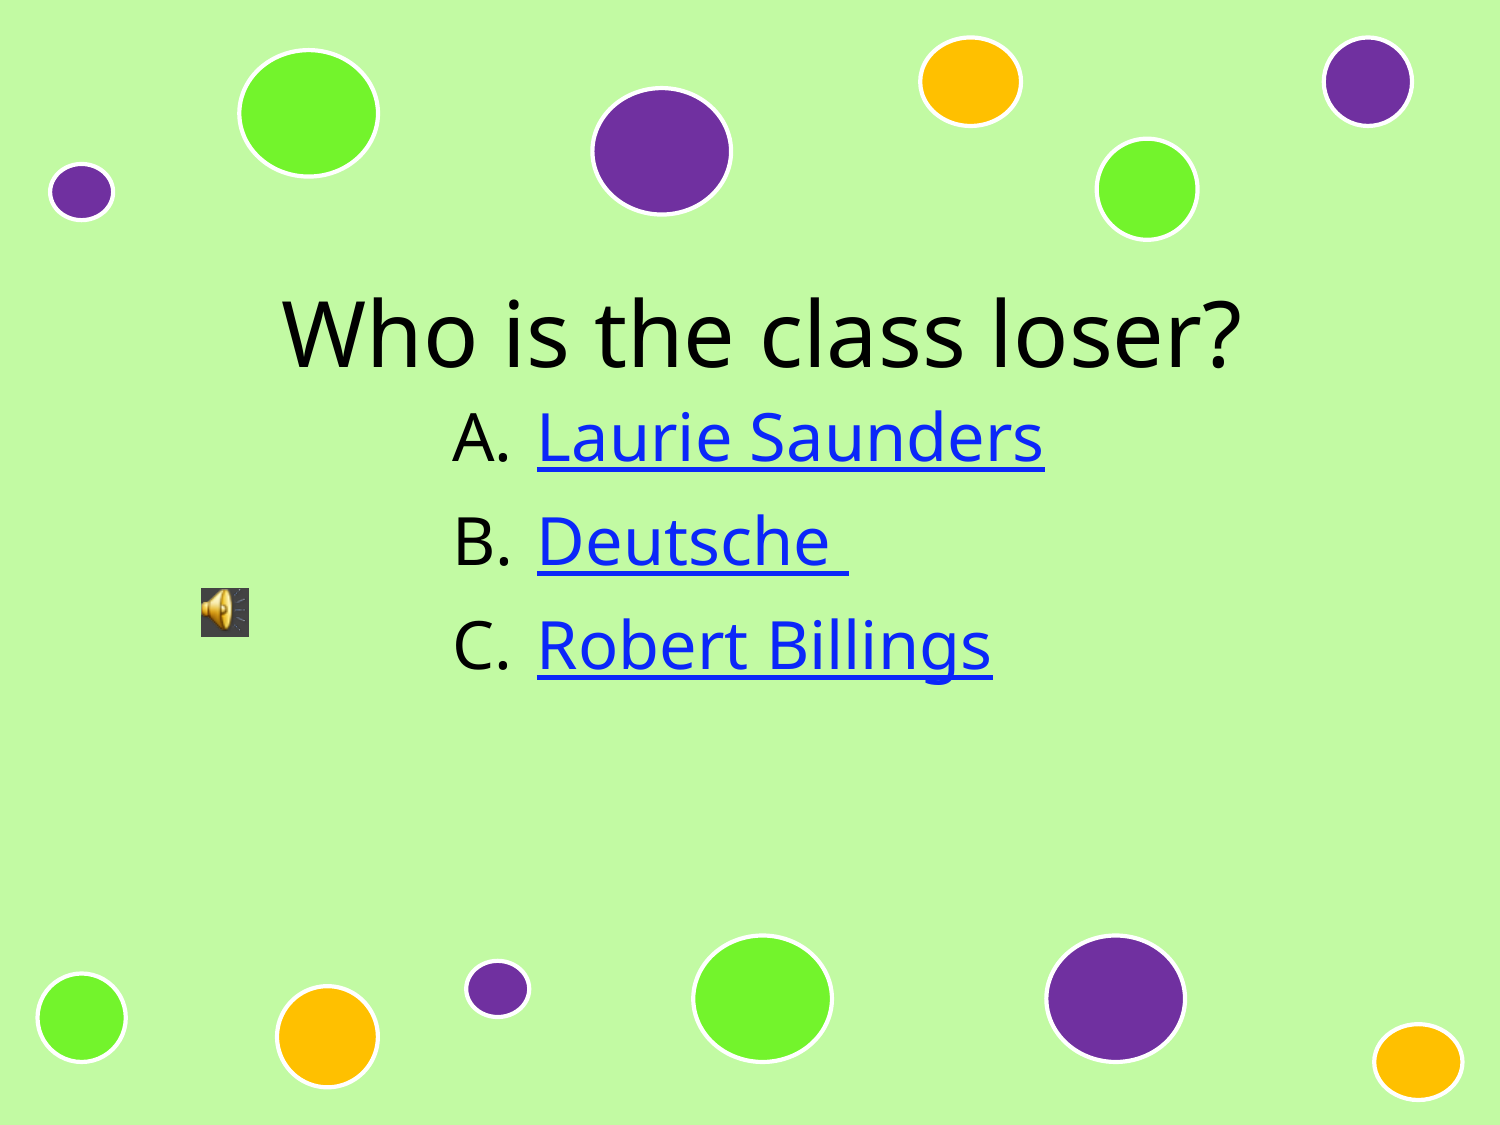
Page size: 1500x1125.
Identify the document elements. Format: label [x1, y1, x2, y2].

picture [199, 587, 251, 638]
text_box [37, 37, 1463, 1101]
